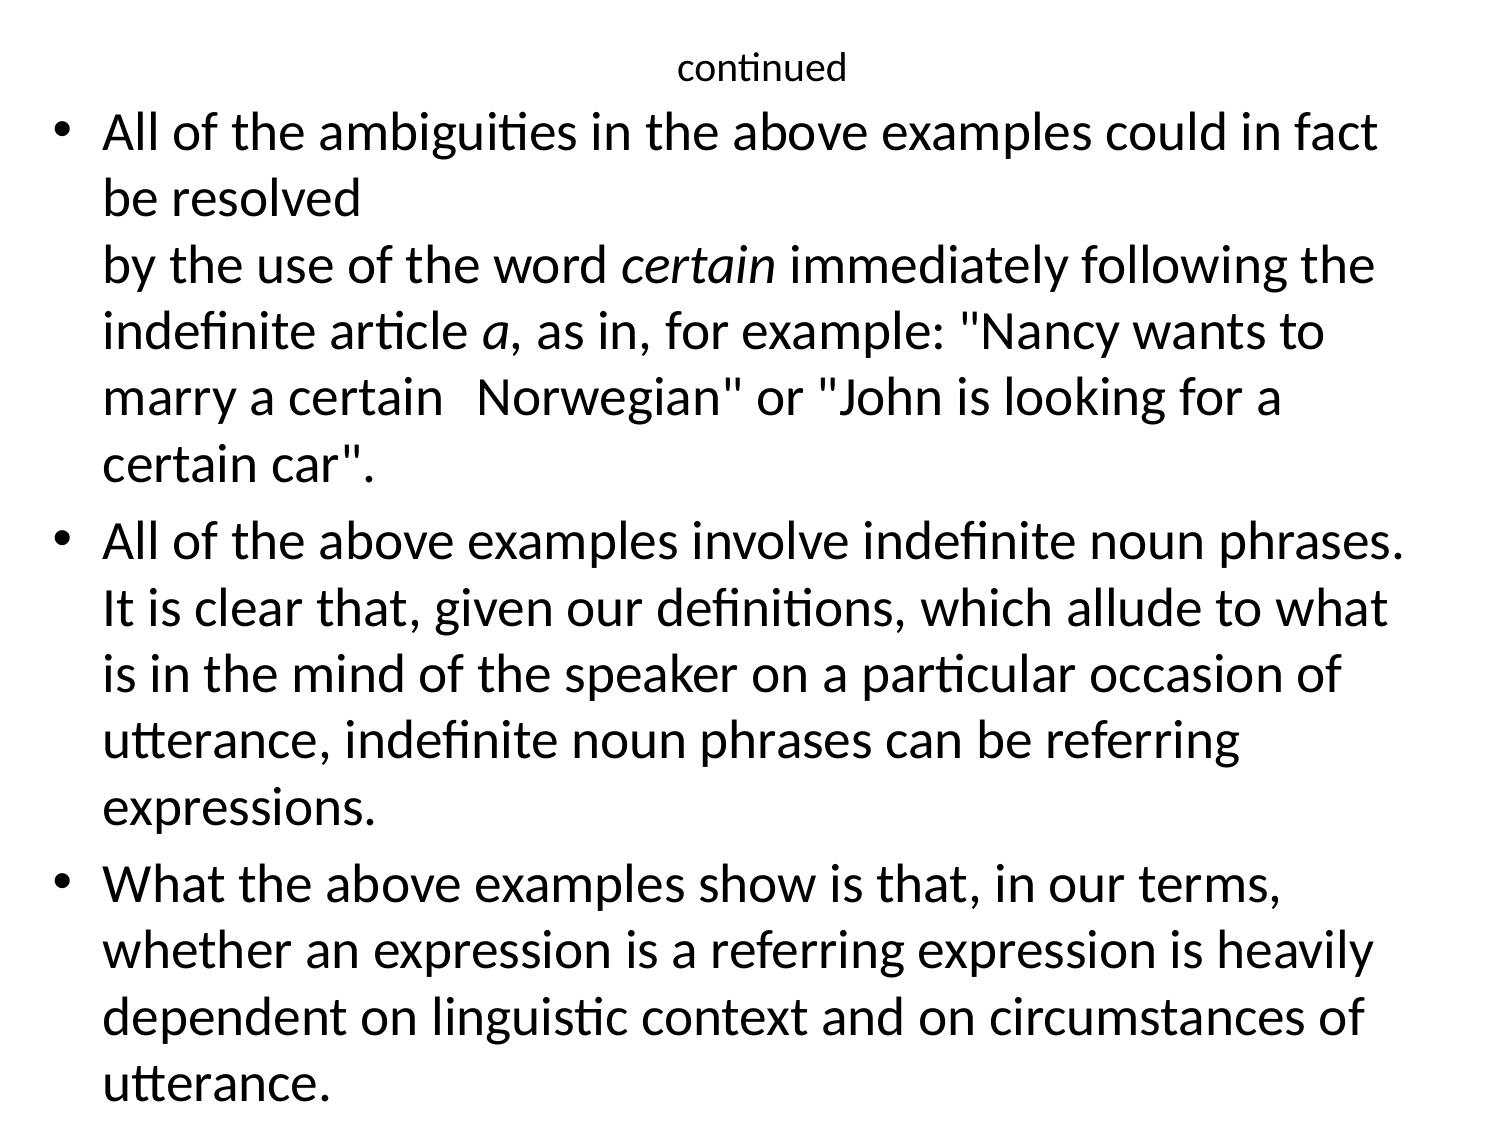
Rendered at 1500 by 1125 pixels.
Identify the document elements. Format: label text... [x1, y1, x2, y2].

title continued [75, 50, 1450, 80]
list All of the ambiguities in the above examples could in fact be resolved by the use of the word certain immediately following the indefinite article a, as in, for example: "Nancy wants to marry a certain Norwegian" or "John is looking for a certain car". All of the above examples involve indefinite noun phrases. It is clear that, given our definitions, which allude to what is in the mind of the speaker on a particular occasion of utterance, indefinite noun phrases can be referring expressions. What the above examples show is that, in our terms, whether an expression is a referring expression is heavily dependent on linguistic context and on circumstances of utterance. [37, 87, 1425, 1125]
